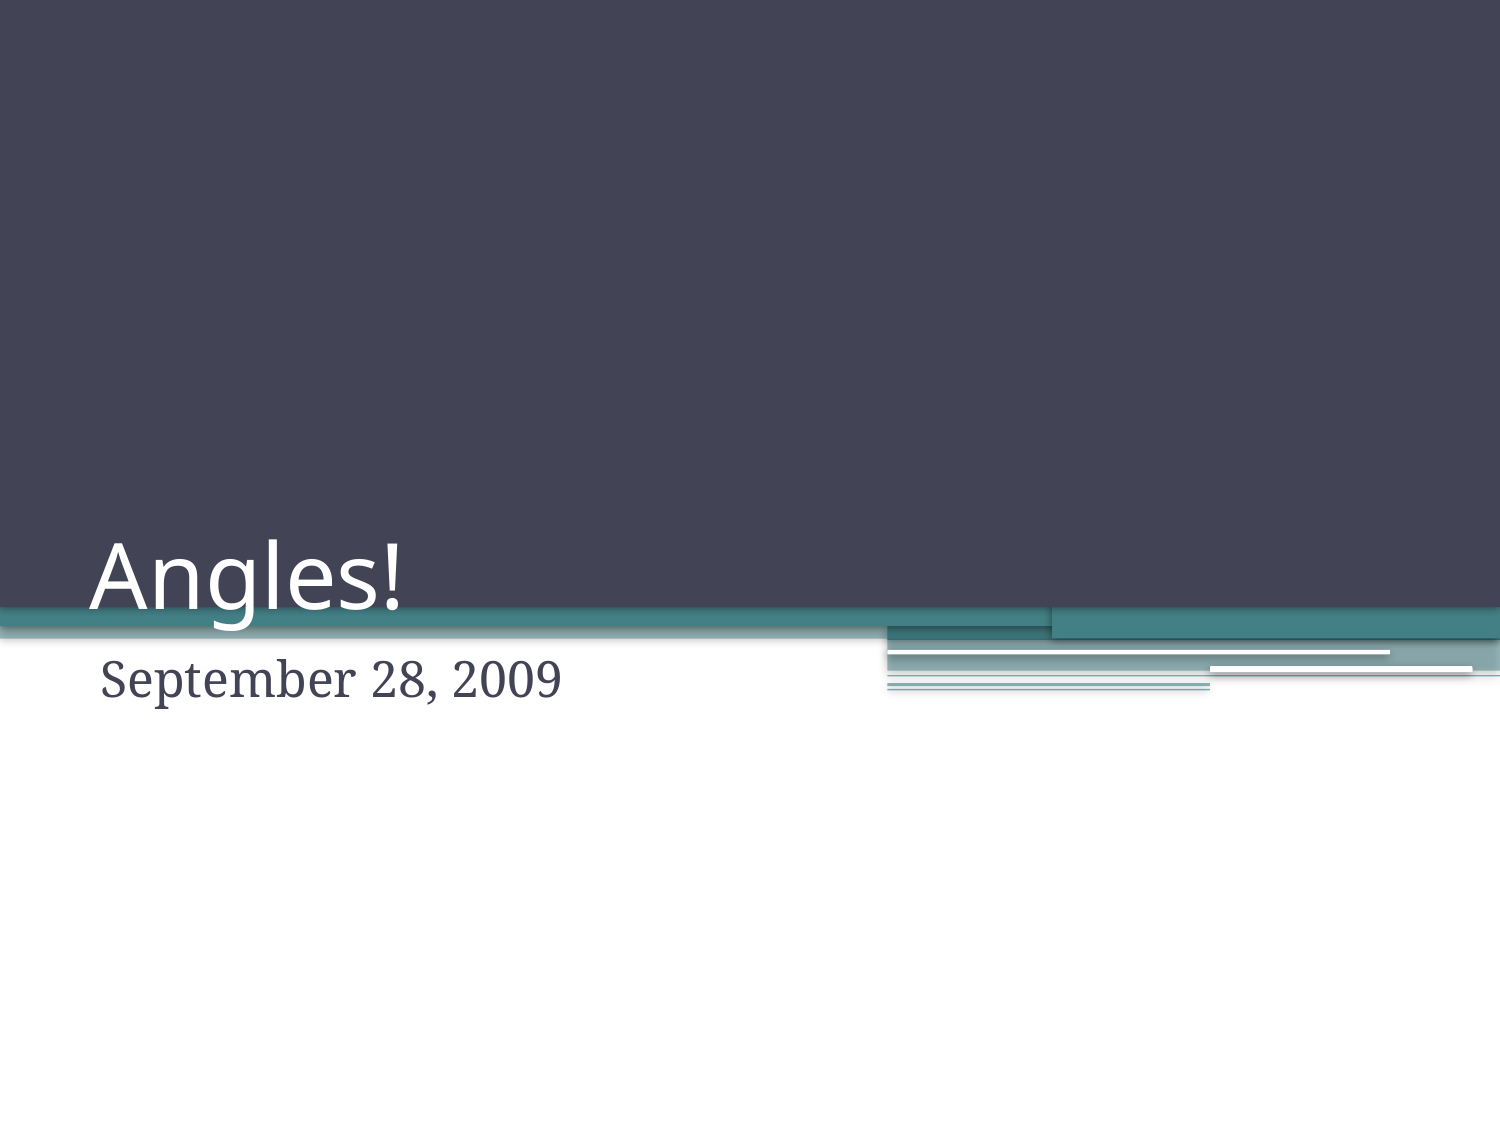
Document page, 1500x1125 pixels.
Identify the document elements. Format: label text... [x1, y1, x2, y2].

title Angles! [75, 394, 1463, 636]
subtitle September 28, 2009 [75, 639, 888, 928]
